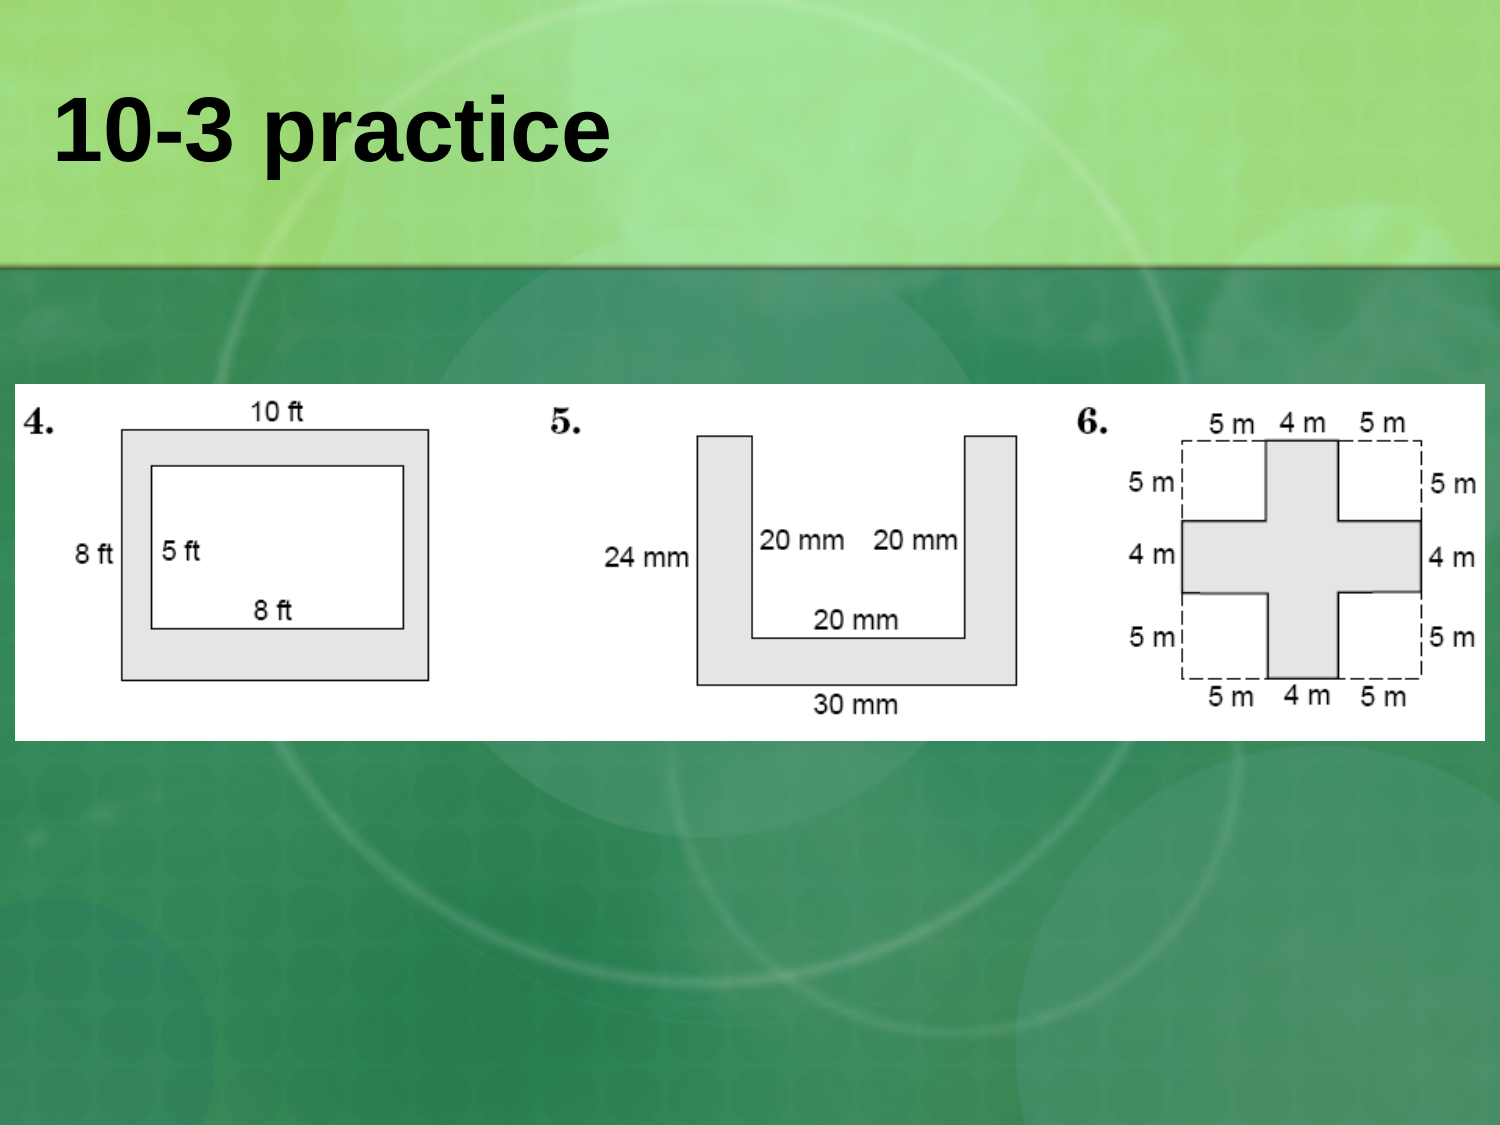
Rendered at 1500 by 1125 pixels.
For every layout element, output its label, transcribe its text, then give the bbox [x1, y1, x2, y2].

title 10-3 practice [37, 24, 1463, 226]
picture [0, 0, 1500, 1125]
